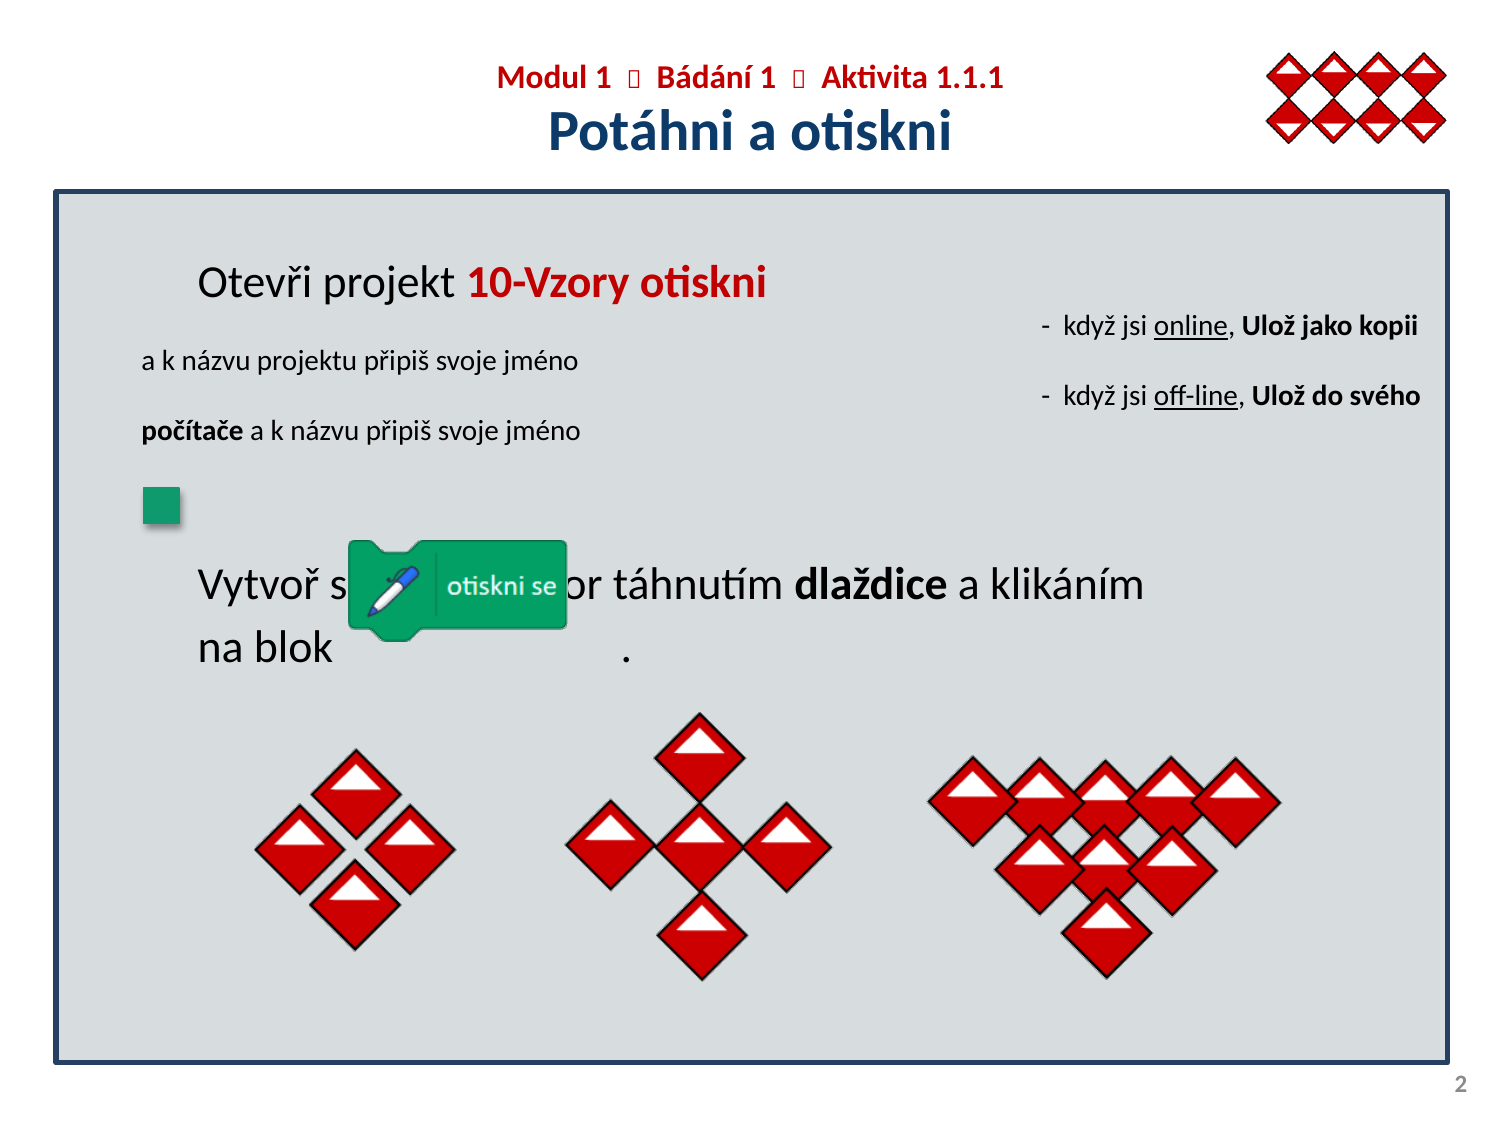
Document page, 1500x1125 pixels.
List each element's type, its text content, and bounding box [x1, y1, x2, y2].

text_box [143, 487, 180, 524]
slide_number 2 [1219, 1062, 1483, 1104]
text_box Otevři projekt 10-Vzory otiskni - když jsi online, Ulož jako kopii a k názvu projektu připiš svoje jméno - když jsi off-line, Ulož do svého počítače a k názvu připiš svoje jméno Vytvoř souměrný vzor táhnutím dlaždice a klikáním na blok . [54, 189, 1449, 1065]
picture [348, 540, 568, 642]
picture [254, 712, 1288, 990]
text_box Modul 1  Bádání 1  Aktivita 1.1.1 Potáhni a otiskni [187, 47, 1314, 170]
picture [1265, 51, 1447, 144]
